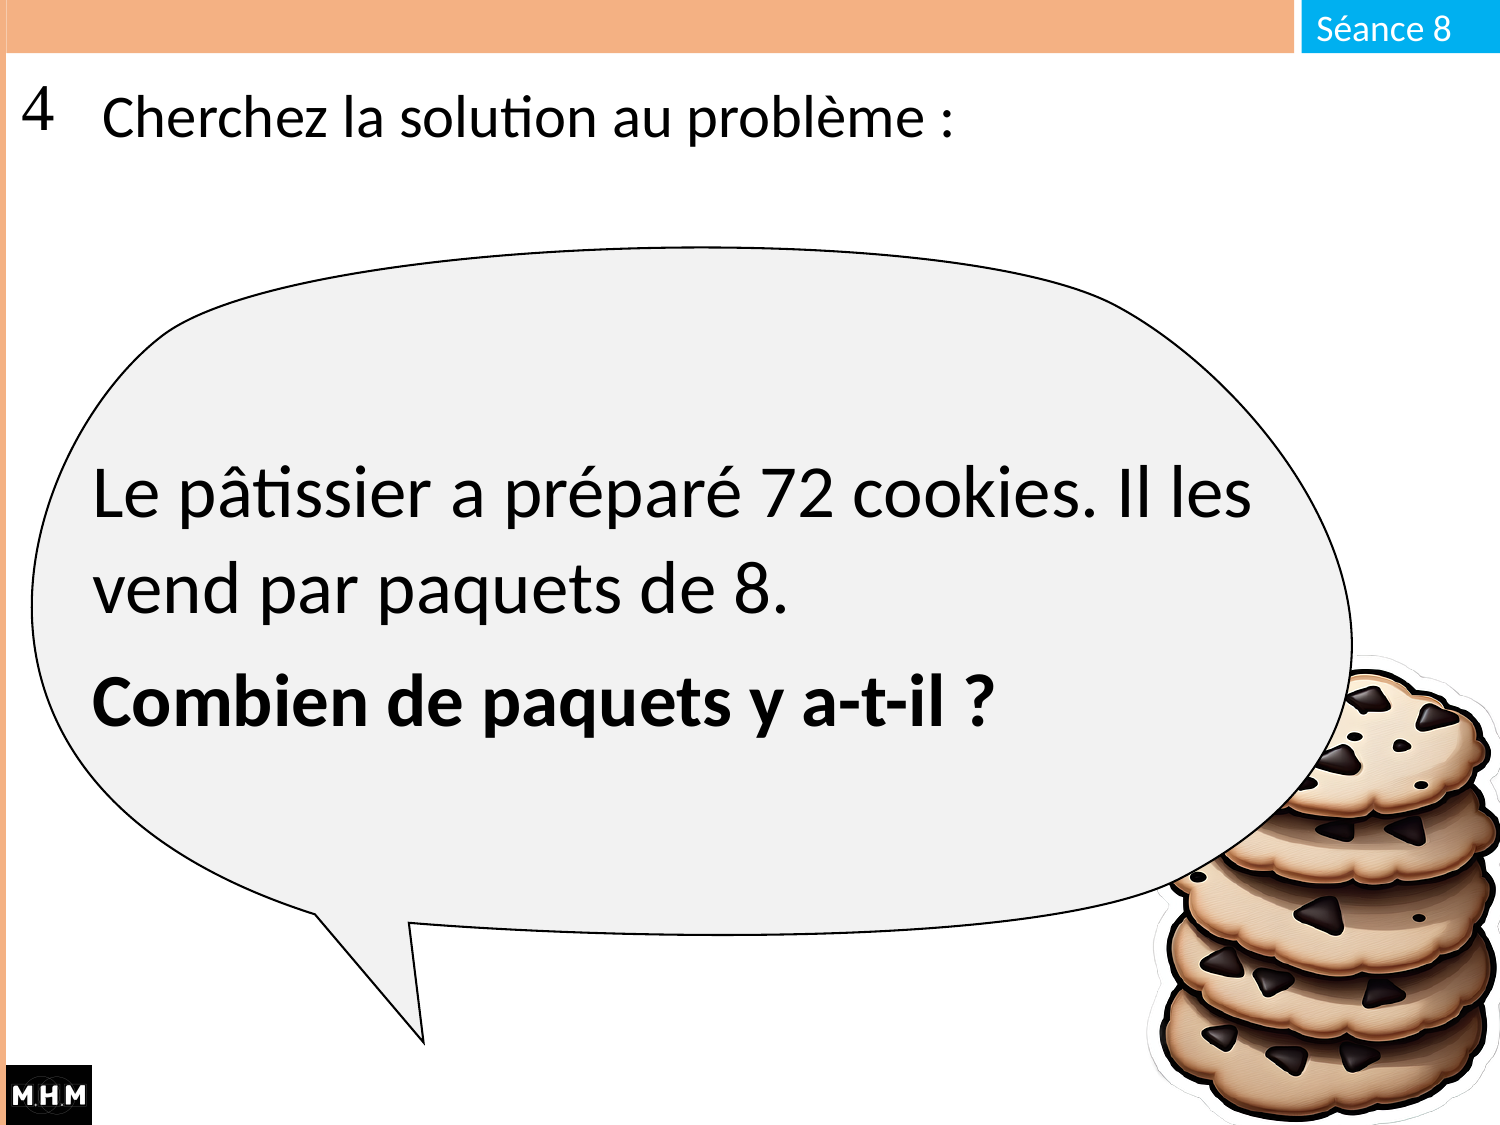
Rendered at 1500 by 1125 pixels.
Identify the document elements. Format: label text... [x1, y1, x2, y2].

text_box [1307, 491, 1339, 562]
text_box [82, 246, 1263, 428]
picture [986, 562, 1500, 1125]
text_box [30, 436, 986, 1046]
text_box Le pâtissier a préparé 72 cookies. Il les vend par paquets de 8. Combien de paquets y a-t-il ? [77, 428, 1307, 749]
title Cherchez la solution au problème : [87, 32, 1382, 158]
picture [6, 1065, 92, 1125]
